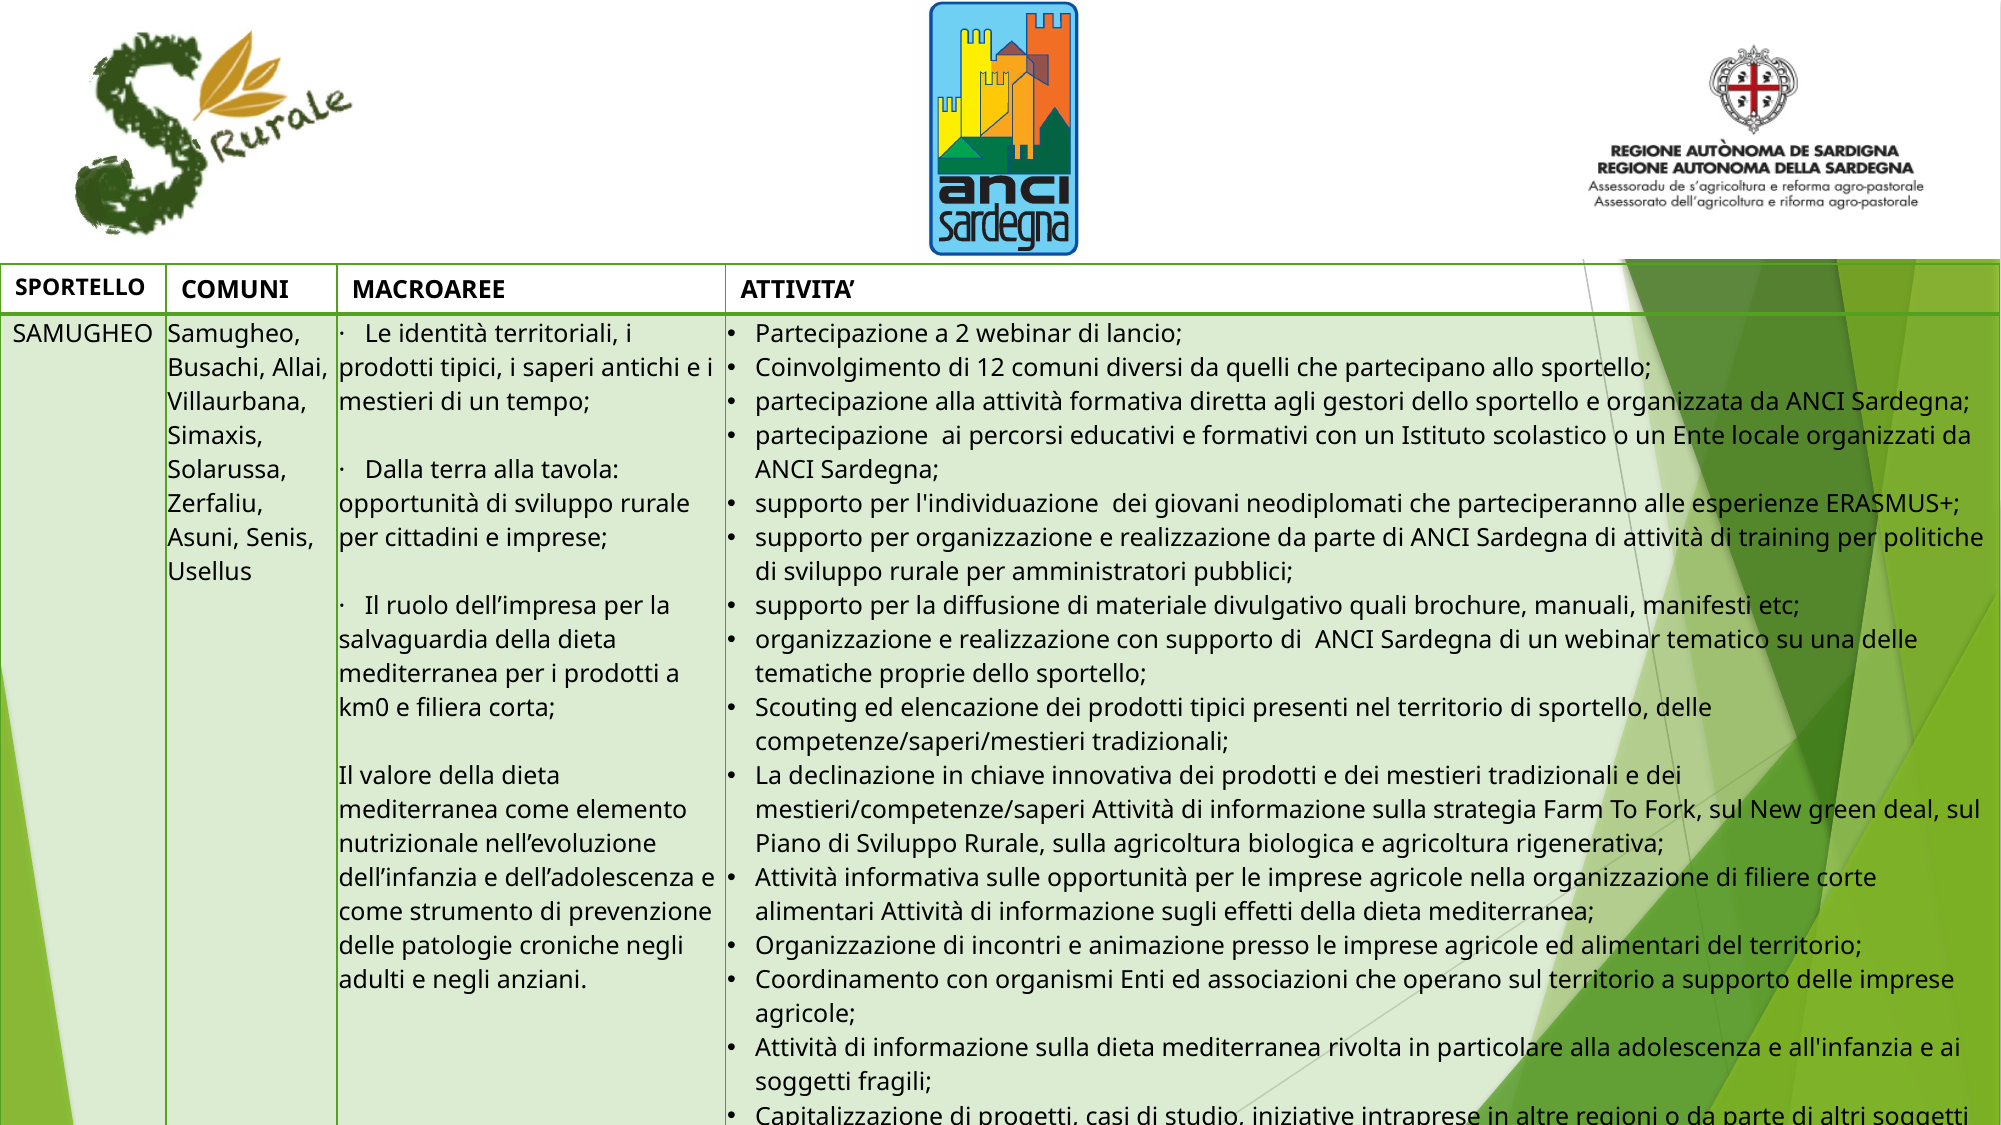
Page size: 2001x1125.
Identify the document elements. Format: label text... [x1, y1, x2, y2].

table_cell · Le identità territoriali, i prodotti tipici, i saperi antichi e i mestieri di un tempo; · Dalla terra alla tavola: opportunità di sviluppo rurale per cittadini e imprese; · Il ruolo dell’impresa per la salvaguardia della dieta mediterranea per i prodotti a km0 e filiera corta; Il valore della dieta mediterranea come elemento nutrizionale nell’evoluzione dell’infanzia e dell’adolescenza e come strumento di prevenzione delle patologie croniche negli adulti e negli anziani. [338, 316, 725, 1125]
table_header COMUNI [167, 266, 336, 312]
table_header ATTIVITA’ [726, 265, 1999, 312]
table_cell Samugheo, Busachi, Allai, Villaurbana, Simaxis, Solarussa, Zerfaliu, Asuni, Senis, Usellus [167, 316, 336, 1125]
picture [1513, 0, 2000, 259]
picture [911, 1, 1088, 259]
table_header SPORTELLO [1, 265, 165, 312]
table_header MACROAREE [338, 265, 725, 312]
table_cell SAMUGHEO [1, 316, 165, 1125]
table_cell Partecipazione a 2 webinar di lancio; Coinvolgimento di 12 comuni diversi da quelli che partecipano allo sportello; partecipazione alla attività formativa diretta agli gestori dello sportello e organizzata da ANCI Sardegna; partecipazione ai percorsi educativi e formativi con un Istituto scolastico o un Ente locale organizzati da ANCI Sardegna; supporto per l'individuazione dei giovani neodiplomati che parteciperanno alle esperienze ERASMUS+; supporto per organizzazione e realizzazione da parte di ANCI Sardegna di attività di training per politiche di sviluppo rurale per amministratori pubblici; supporto per la diffusione di materiale divulgativo quali brochure, manuali, manifesti etc; organizzazione e realizzazione con supporto di ANCI Sardegna di un webinar tematico su una delle tematiche proprie dello sportello; Scouting ed elencazione dei prodotti tipici presenti nel territorio di sportello, delle competenze/saperi/mestieri tradizionali; La declinazione in chiave innovativa dei prodotti e dei mestieri tradizionali e dei mestieri/competenze/saperi Attività di informazione sulla strategia Farm To Fork, sul New green deal, sul Piano di Sviluppo Rurale, sulla agricoltura biologica e agricoltura rigenerativa; Attività informativa sulle opportunità per le imprese agricole nella organizzazione di filiere corte alimentari Attività di informazione sugli effetti della dieta mediterranea; Organizzazione di incontri e animazione presso le imprese agricole ed alimentari del territorio; Coordinamento con organismi Enti ed associazioni che operano sul territorio a supporto delle imprese agricole; Attività di informazione sulla dieta mediterranea rivolta in particolare alla adolescenza e all'infanzia e ai soggetti fragili; Capitalizzazione di progetti, casi di studio, iniziative intraprese in altre regioni o da parte di altri soggetti in materia di dieta mediterranea. [726, 316, 1999, 1125]
picture [39, 6, 377, 256]
